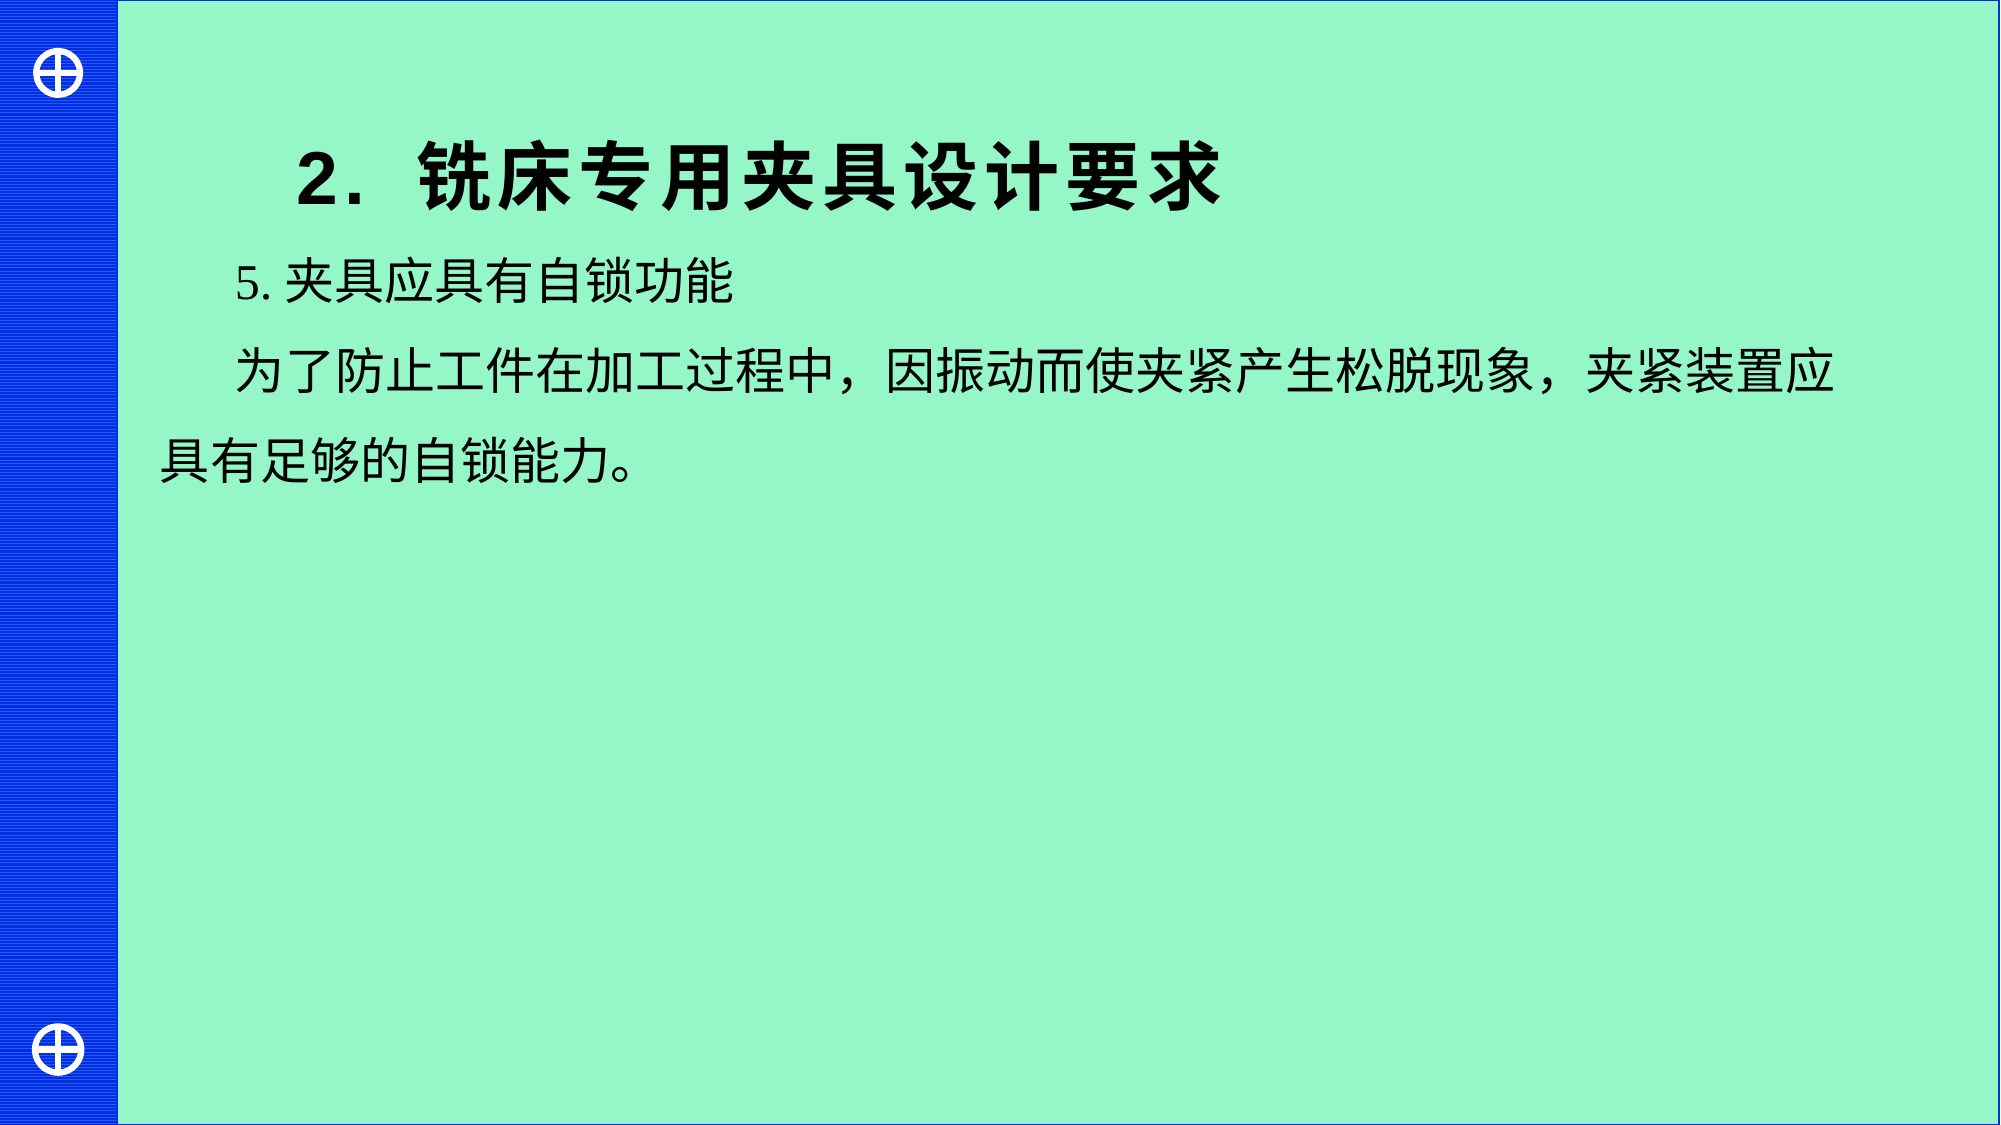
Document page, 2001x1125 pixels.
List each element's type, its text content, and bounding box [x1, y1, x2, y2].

text_box 2. 铣床专用夹具设计要求 [173, 106, 1462, 212]
text_box 5.夹具应具有自锁功能 为了防止工件在加工过程中，因振动而使夹紧产生松脱现象，夹紧装置应具有足够的自锁能力。 [145, 212, 1853, 588]
